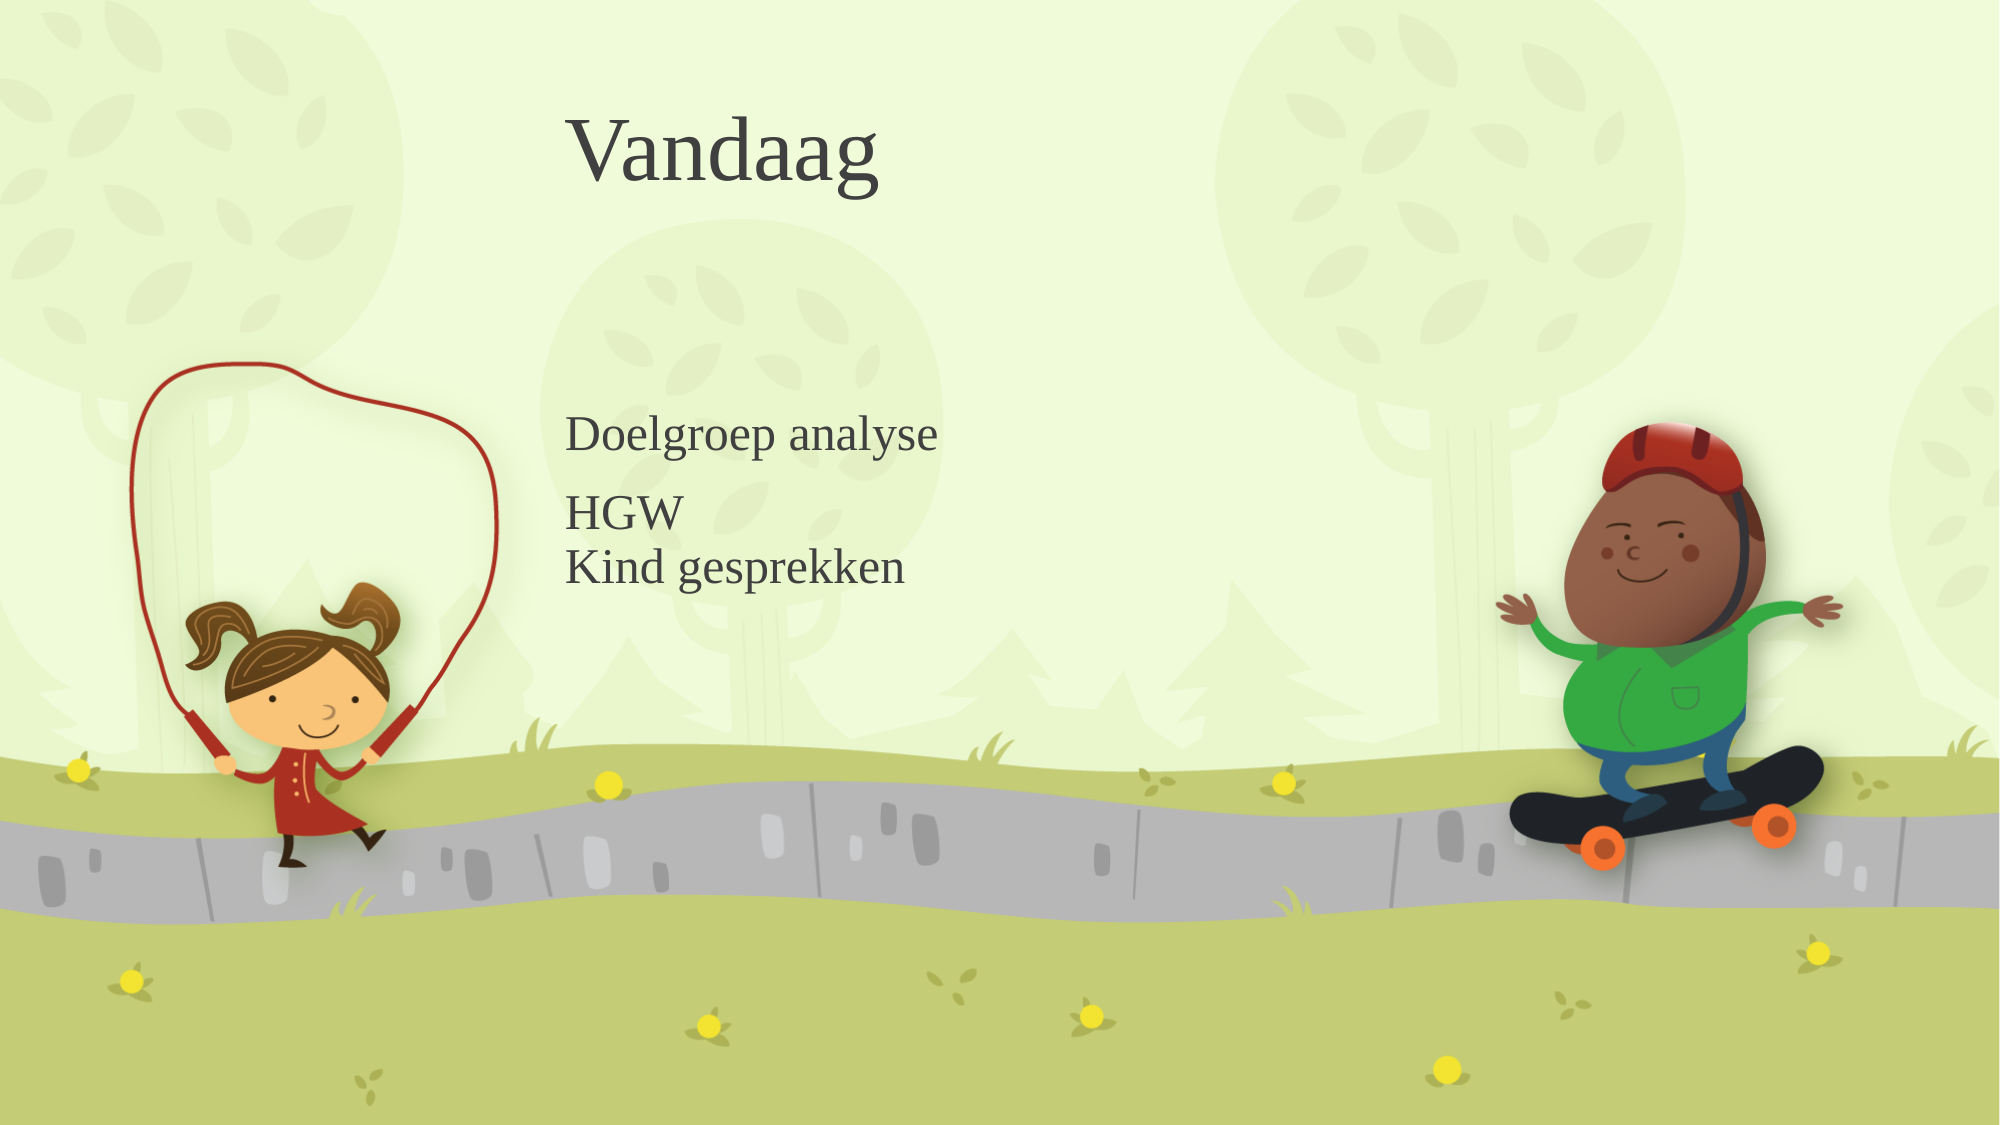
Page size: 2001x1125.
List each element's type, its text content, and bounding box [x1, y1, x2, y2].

list Doelgroep analyse HGW Kind gesprekken [549, 399, 1473, 669]
title Vandaag [549, 87, 1750, 209]
picture [0, 0, 2000, 1125]
